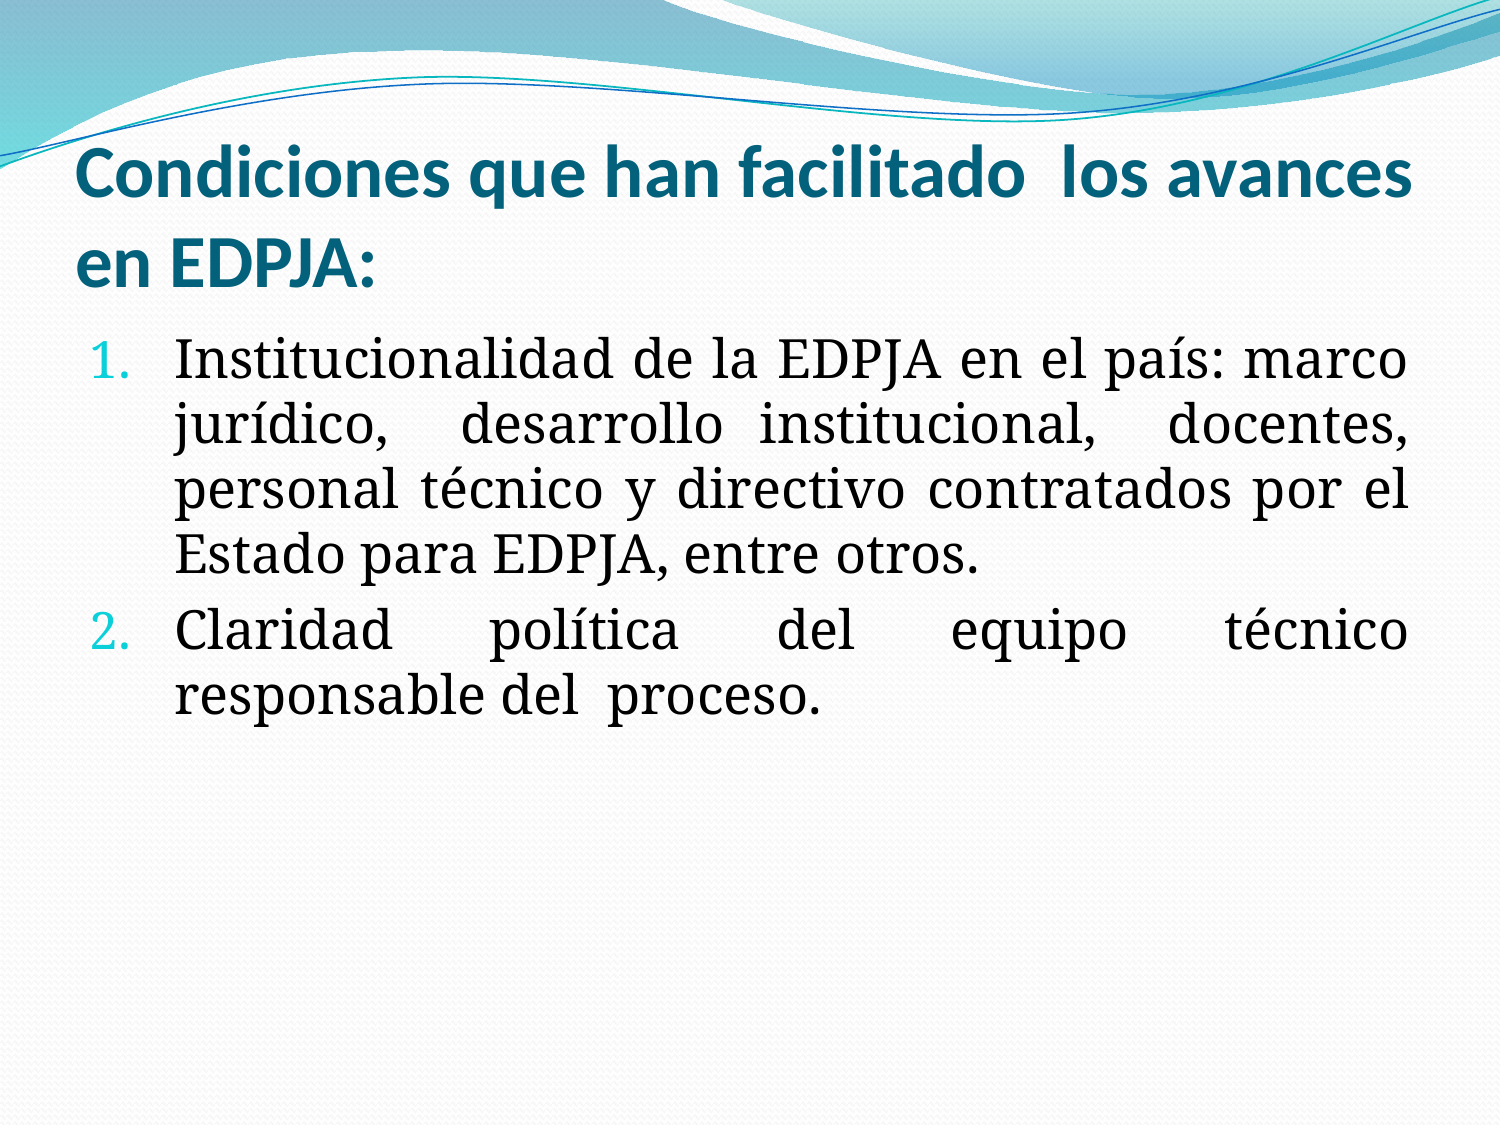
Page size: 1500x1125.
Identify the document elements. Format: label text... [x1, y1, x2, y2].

title Condiciones que han facilitado los avances en EDPJA: [75, 115, 1425, 303]
list Institucionalidad de la EDPJA en el país: marco jurídico, desarrollo institucional, docentes, personal técnico y directivo contratados por el Estado para EDPJA, entre otros. Claridad política del equipo técnico responsable del proceso. [75, 317, 1425, 1038]
